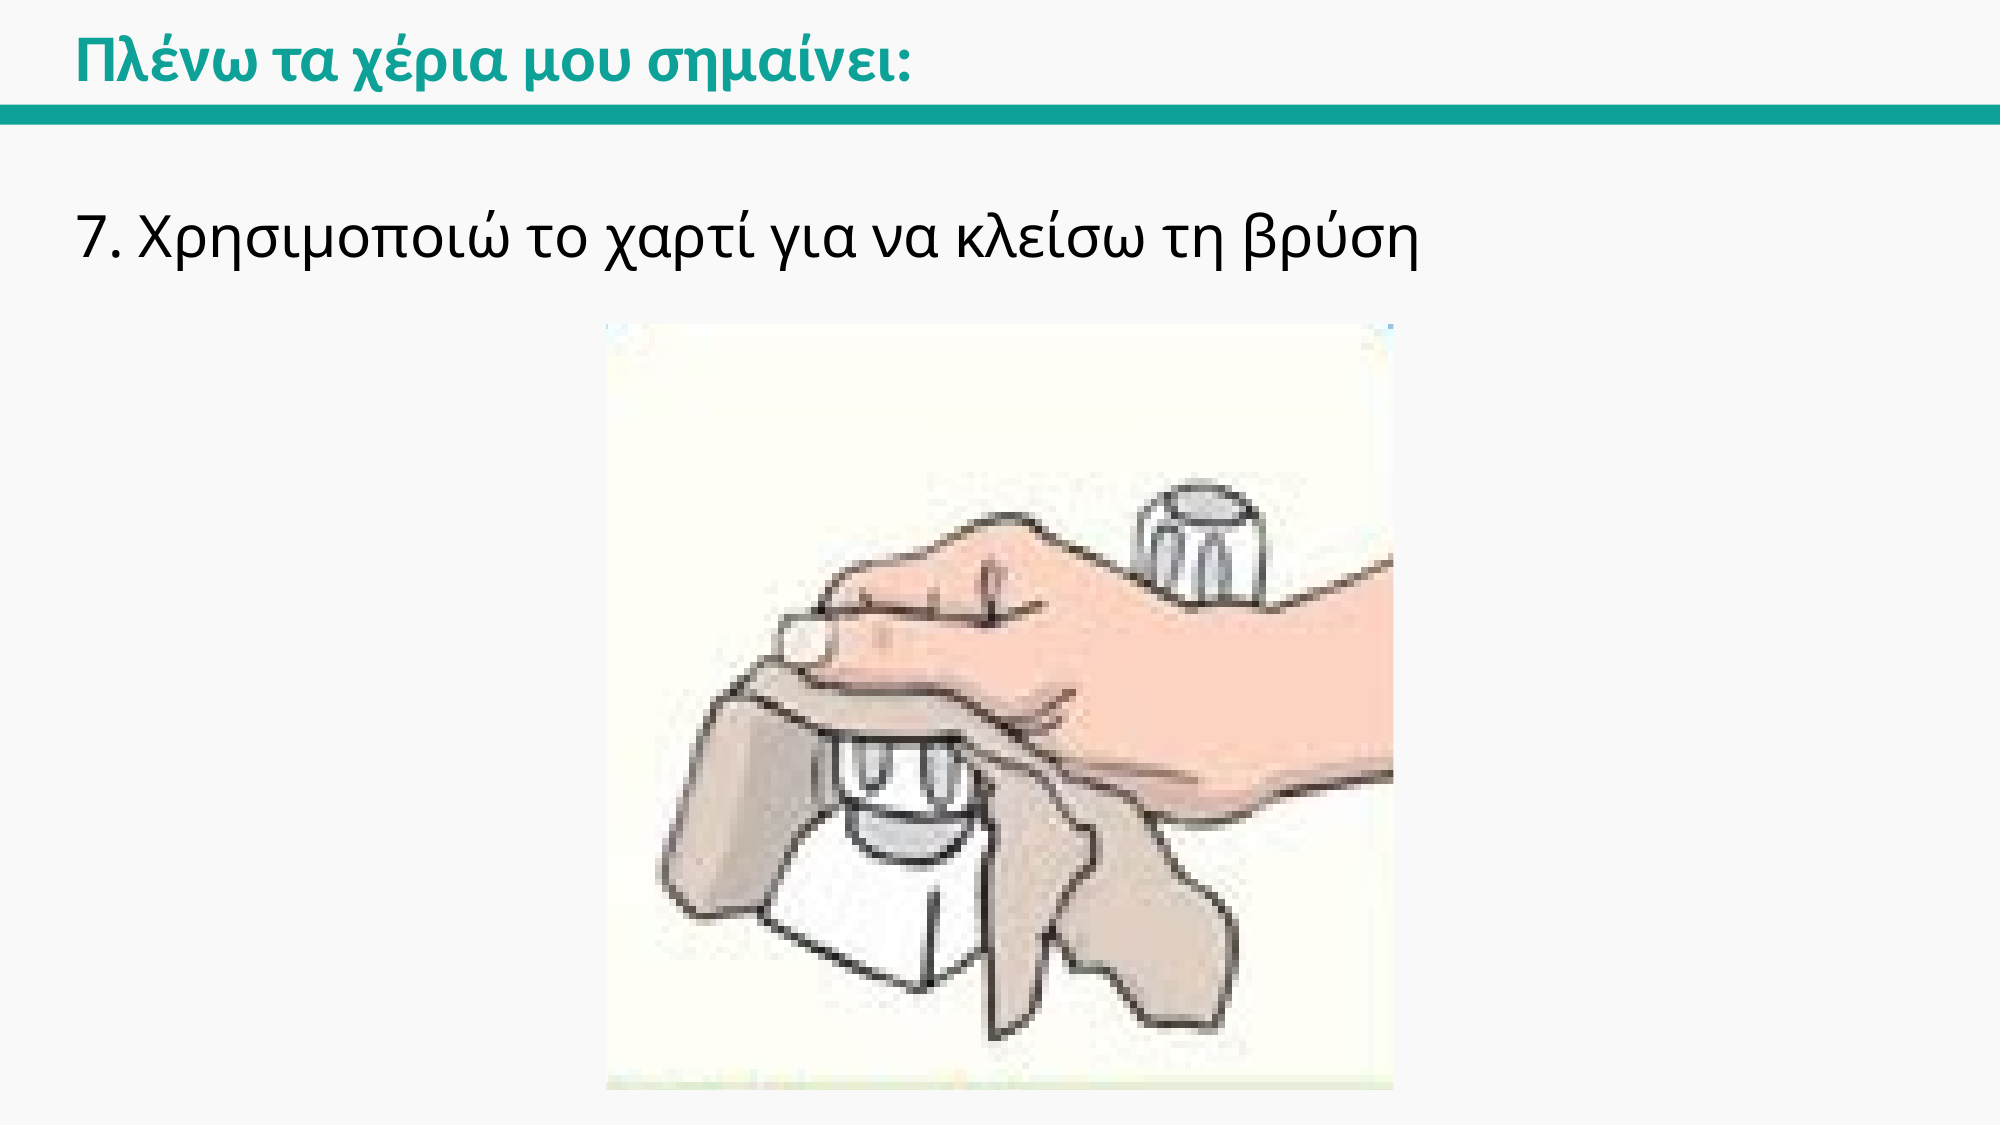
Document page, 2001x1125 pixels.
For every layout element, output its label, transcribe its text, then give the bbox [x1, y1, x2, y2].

picture [606, 324, 1394, 1090]
title Πλένω τα χέρια μου σημαίνει: [0, 0, 2000, 122]
list 7. Χρησιμοποιώ το χαρτί για να κλείσω τη βρύση [75, 211, 1425, 308]
